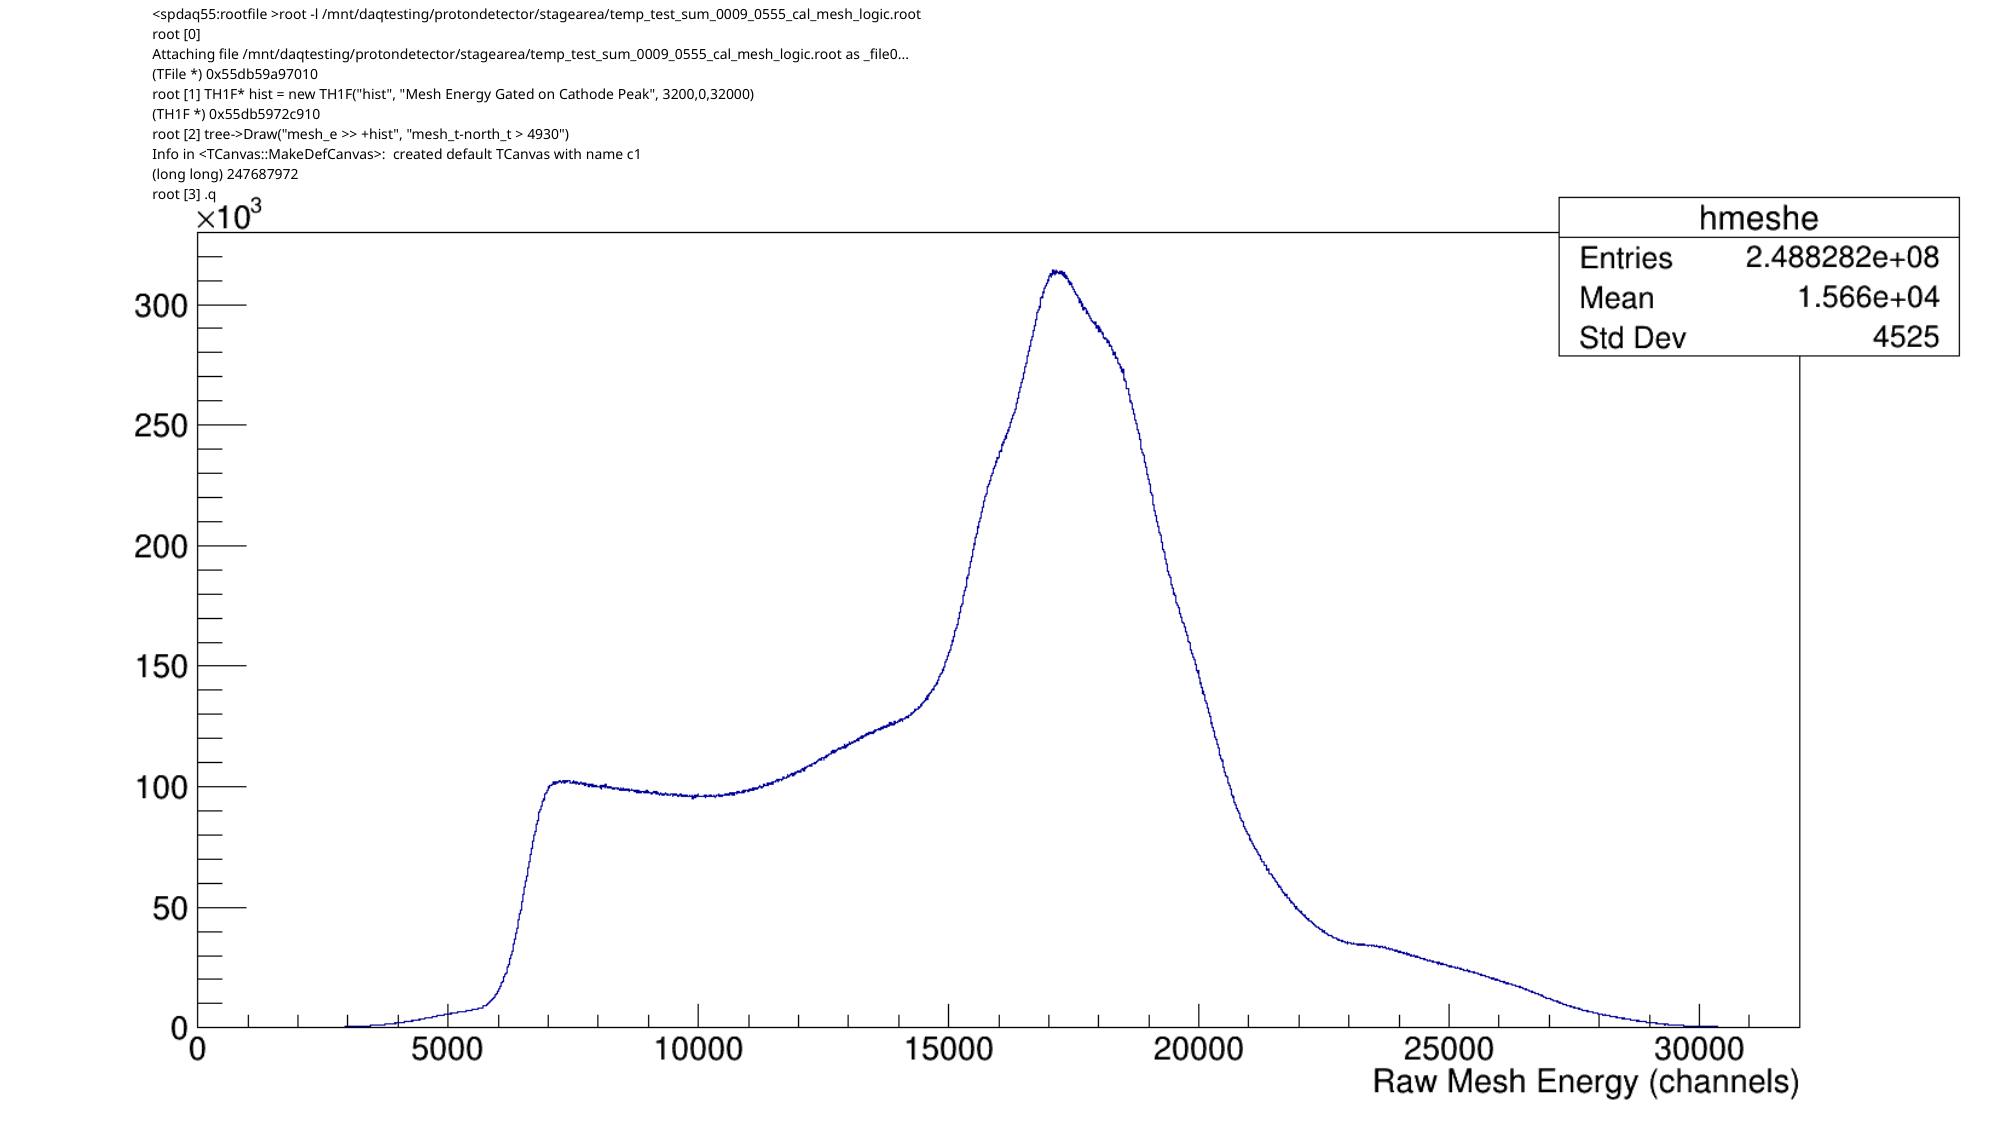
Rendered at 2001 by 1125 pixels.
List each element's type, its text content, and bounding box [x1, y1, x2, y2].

picture [0, 192, 2000, 1125]
text_box <spdaq55:rootfile >root -l /mnt/daqtesting/protondetector/stagearea/temp_test_sum_0009_0555_cal_mesh_logic.root root [0] Attaching file /mnt/daqtesting/protondetector/stagearea/temp_test_sum_0009_0555_cal_mesh_logic.root as _file0... (TFile *) 0x55db59a97010 root [1] TH1F* hist = new TH1F("hist", "Mesh Energy Gated on Cathode Peak", 3200,0,32000) (TH1F *) 0x55db5972c910 root [2] tree->Draw("mesh_e >> +hist", "mesh_t-north_t > 4930") Info in <TCanvas::MakeDefCanvas>: created default TCanvas with name c1 (long long) 247687972 root [3] .q [137, 0, 1863, 192]
